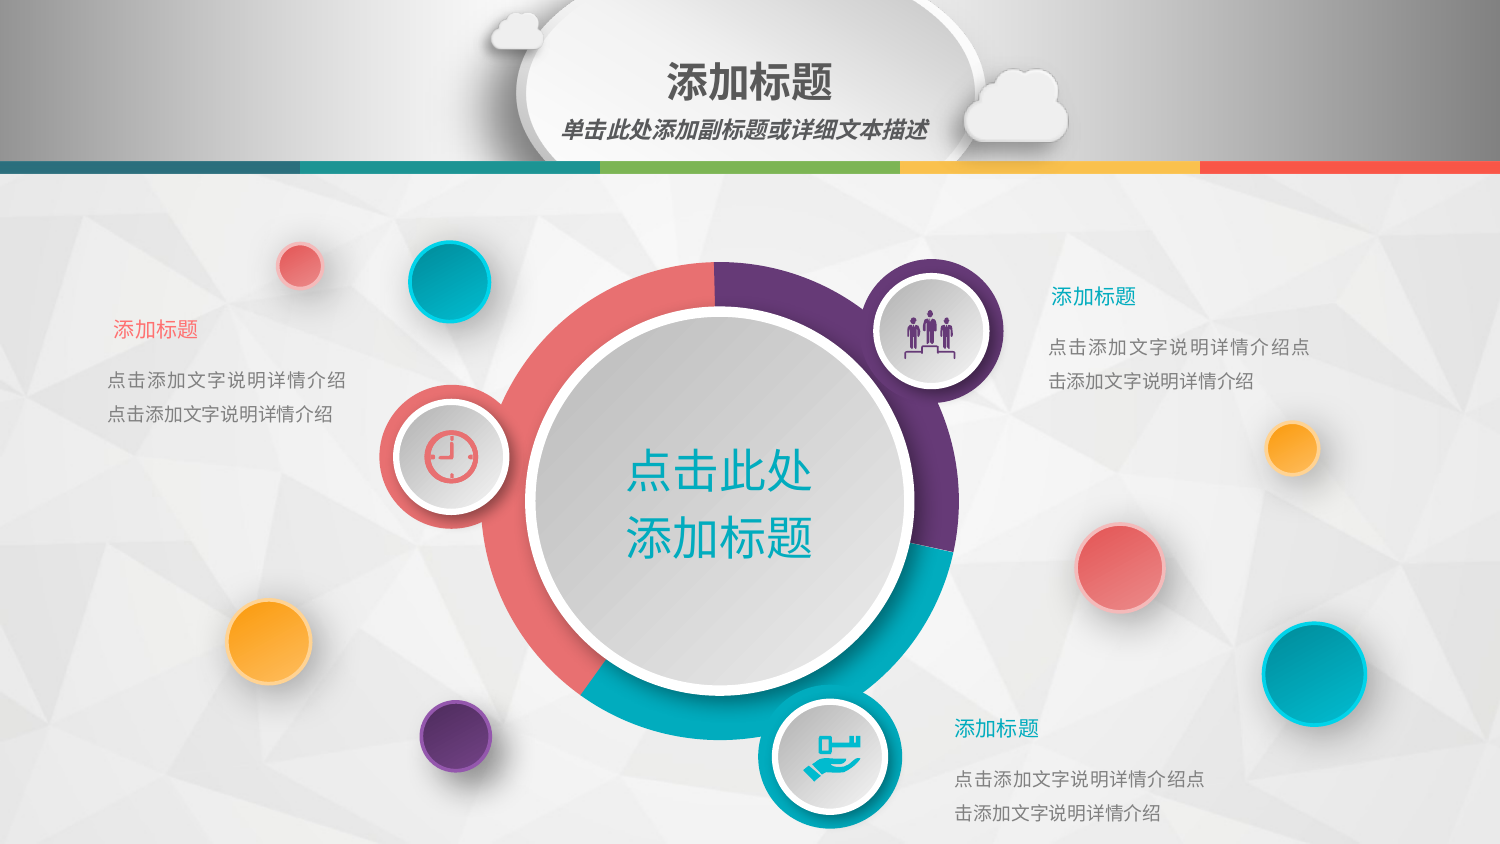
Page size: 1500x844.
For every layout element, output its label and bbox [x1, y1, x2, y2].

picture [0, 0, 1500, 844]
text_box [276, 242, 324, 290]
text_box [1265, 421, 1320, 476]
text_box [1075, 522, 1166, 613]
text_box [93, 308, 361, 434]
text_box [420, 700, 492, 772]
text_box [379, 384, 524, 529]
text_box [758, 684, 903, 829]
text_box [480, 262, 959, 741]
text_box [1033, 275, 1325, 401]
text_box [408, 241, 486, 323]
text_box [225, 598, 312, 685]
text_box [939, 708, 1221, 833]
text_box [859, 259, 1004, 404]
text_box [1262, 622, 1367, 727]
